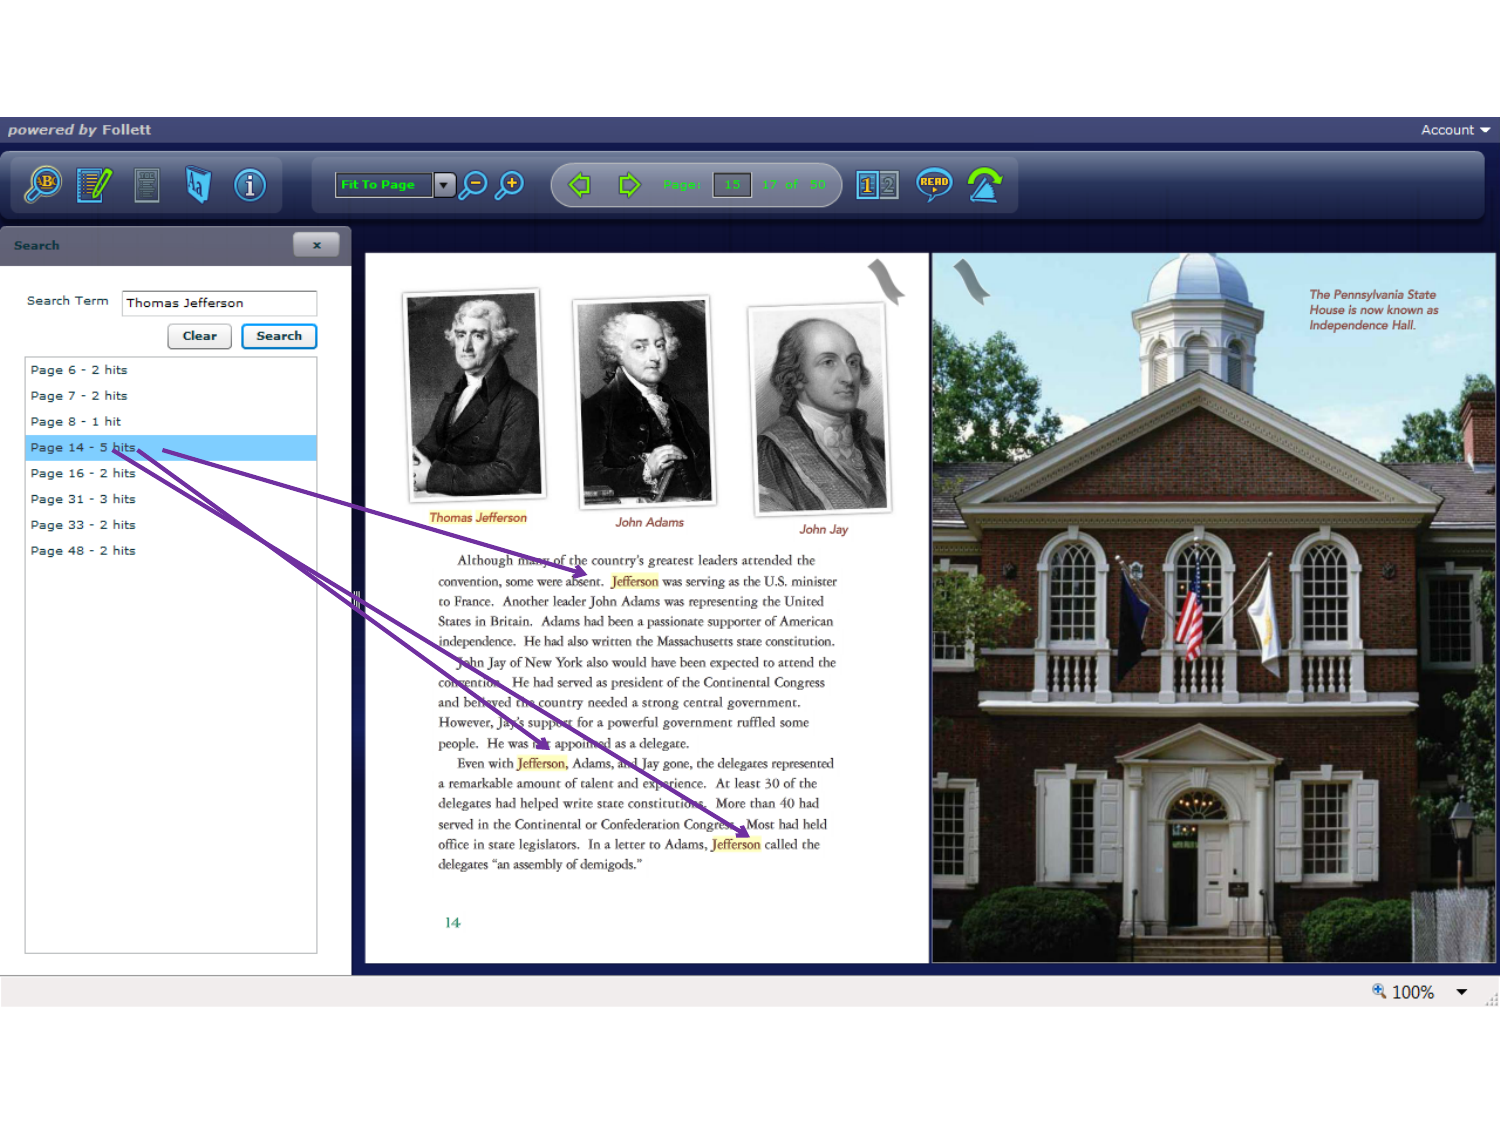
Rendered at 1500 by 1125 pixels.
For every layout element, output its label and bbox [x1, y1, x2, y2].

picture [0, 117, 1500, 1008]
text_box [112, 449, 751, 838]
